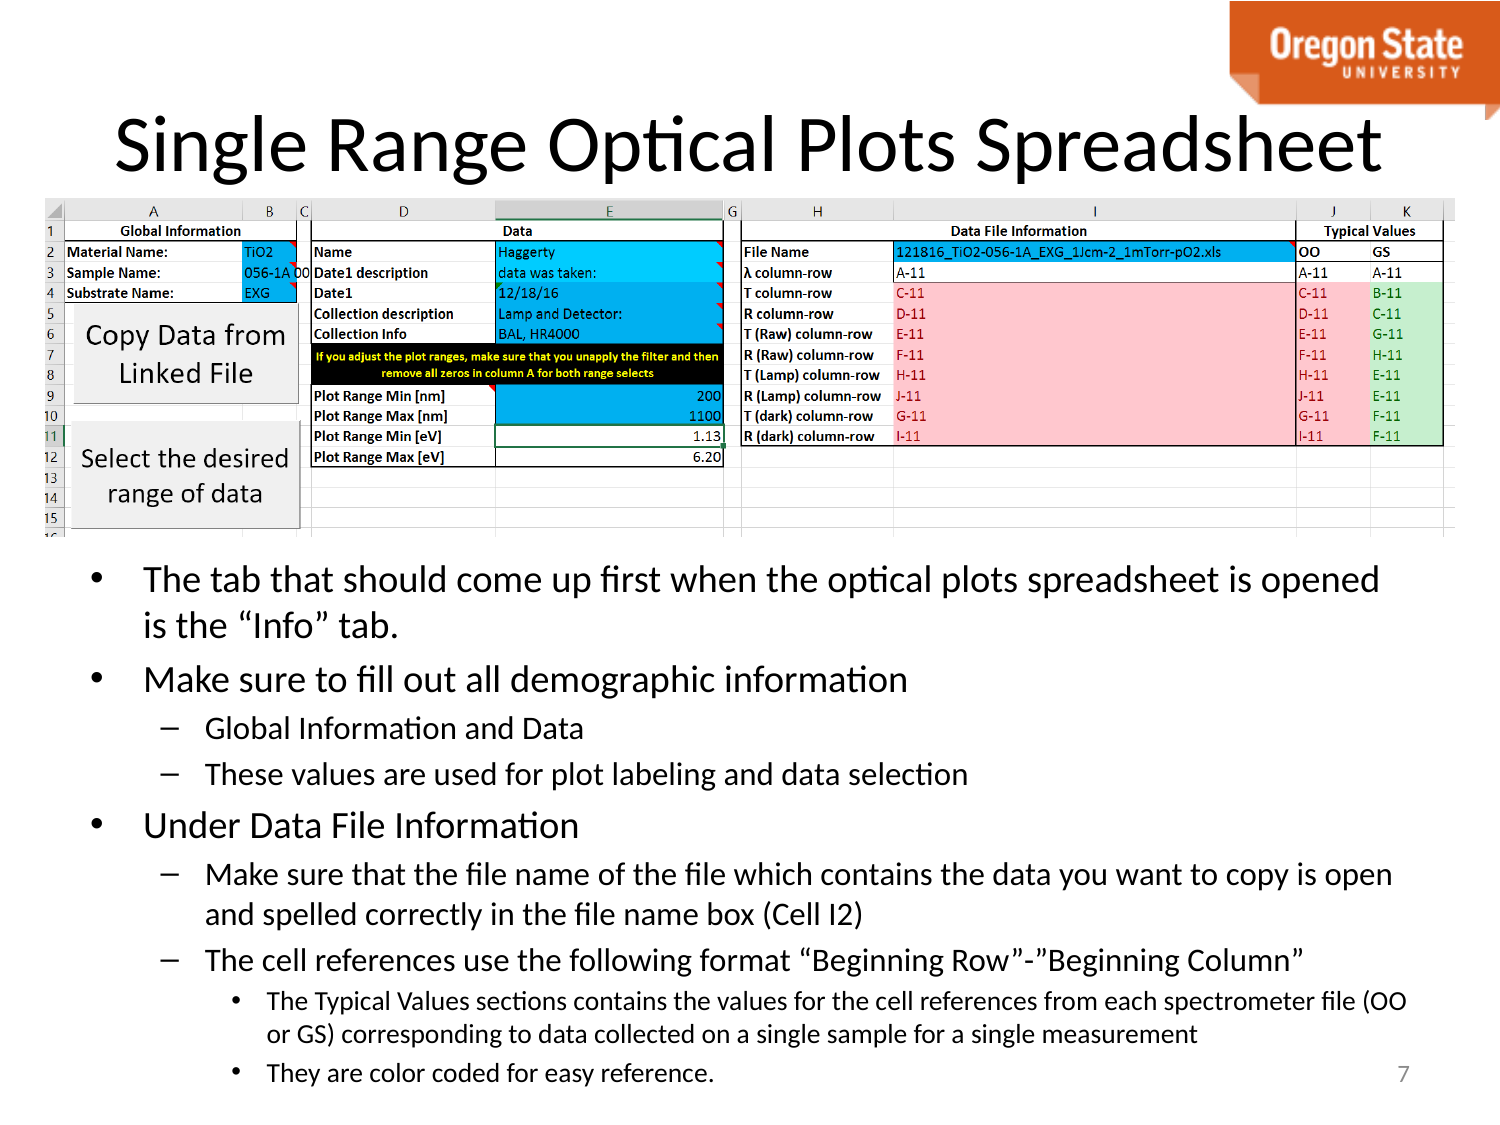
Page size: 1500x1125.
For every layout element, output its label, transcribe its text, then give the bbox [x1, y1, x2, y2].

slide_number 7 [1074, 1042, 1425, 1103]
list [45, 197, 1455, 538]
list The tab that should come up first when the optical plots spreadsheet is opened is the “Info” tab. Make sure to fill out all demographic information Global Information and Data These values are used for plot labeling and data selection Under Data File Information Make sure that the file name of the file which contains the data you want to copy is open and spelled correctly in the file name box (Cell I2) The cell references use the following format “Beginning Row”-”Beginning Column” The Typical Values sections contains the values for the cell references from each spectrometer file (OO or GS) corresponding to data collected on a single sample for a single measurement They are color coded for easy reference. [75, 546, 1425, 1103]
title Single Range Optical Plots Spreadsheet [75, 45, 1425, 196]
